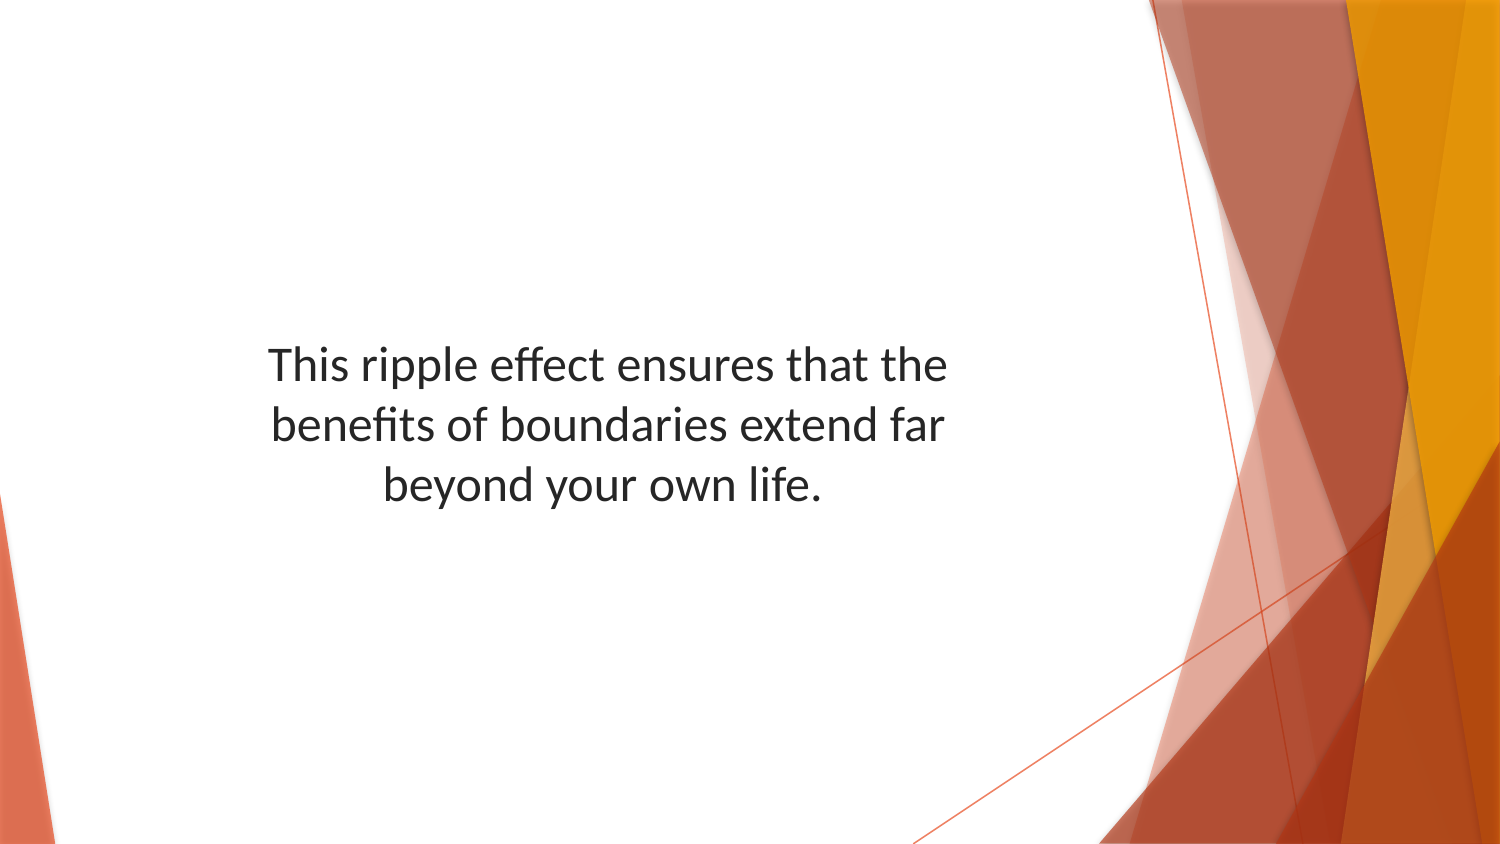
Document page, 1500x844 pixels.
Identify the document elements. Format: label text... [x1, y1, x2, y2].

list This ripple effect ensures that the benefits of boundaries extend far beyond your own life. [230, 114, 987, 729]
